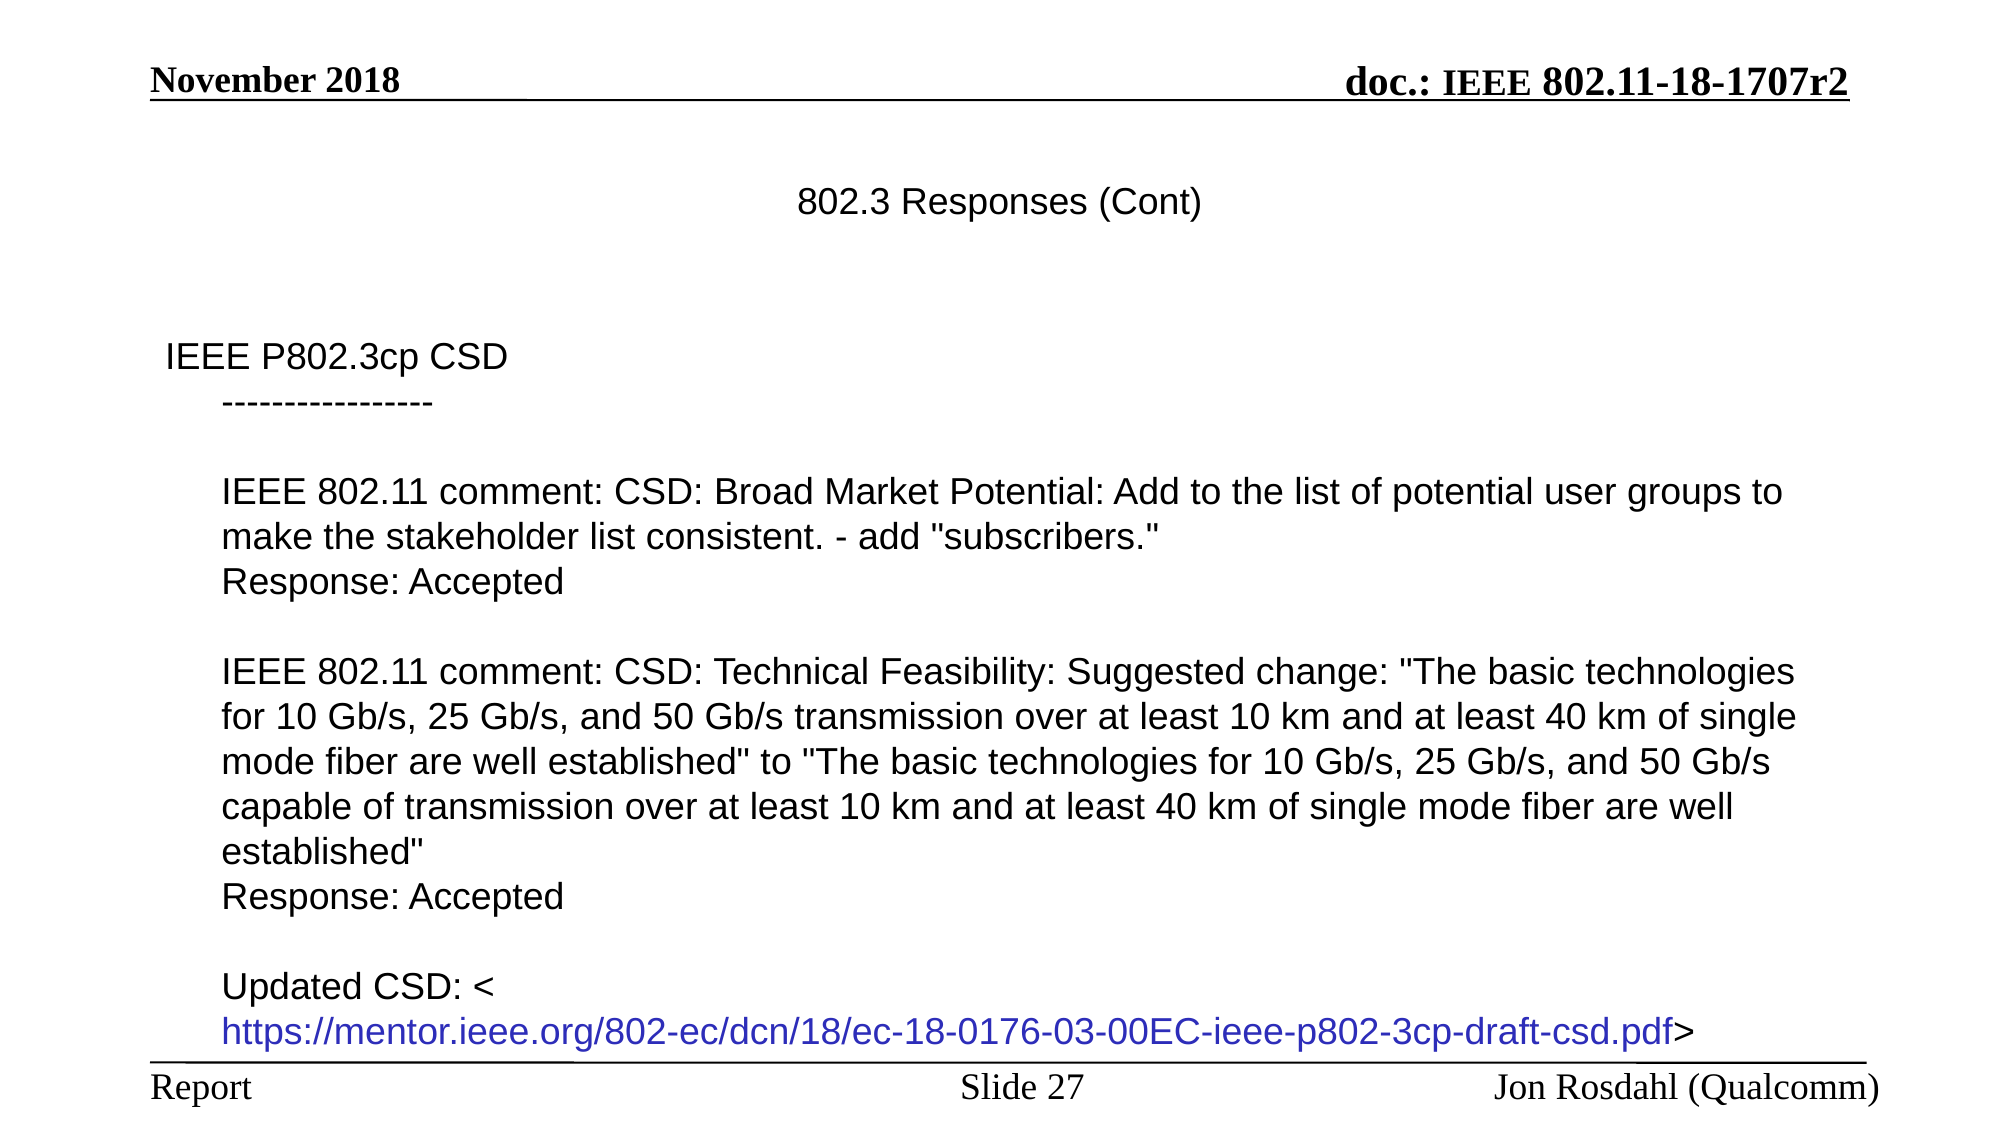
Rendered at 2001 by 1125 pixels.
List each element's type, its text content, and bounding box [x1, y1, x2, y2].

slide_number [149, 49, 431, 100]
footer Jon Rosdahl (Qualcomm) [1436, 1061, 1881, 1108]
list IEEE P802.3cp CSD ----------------- IEEE 802.11 comment: CSD: Broad Market Potential: Add to the list of potential user groups to make the stakeholder list consistent. - add "subscribers." Response: Accepted IEEE 802.11 comment: CSD: Technical Feasibility: Suggested change: "The basic technologies for 10 Gb/s, 25 Gb/s, and 50 Gb/s transmission over at least 10 km and at least 40 km of single mode fiber are well established" to "The basic technologies for 10 Gb/s, 25 Gb/s, and 50 Gb/s capable of transmission over at least 10 km and at least 40 km of single mode fiber are well established" Response: Accepted Updated CSD: <https://mentor.ieee.org/802-ec/dcn/18/ec-18-0176-03-00EC-ieee-p802-3cp-draft-csd.pdf> [149, 324, 1850, 1000]
slide_number Slide 27 [950, 1061, 1095, 1125]
title 802.3 Responses (Cont) [149, 112, 1850, 288]
